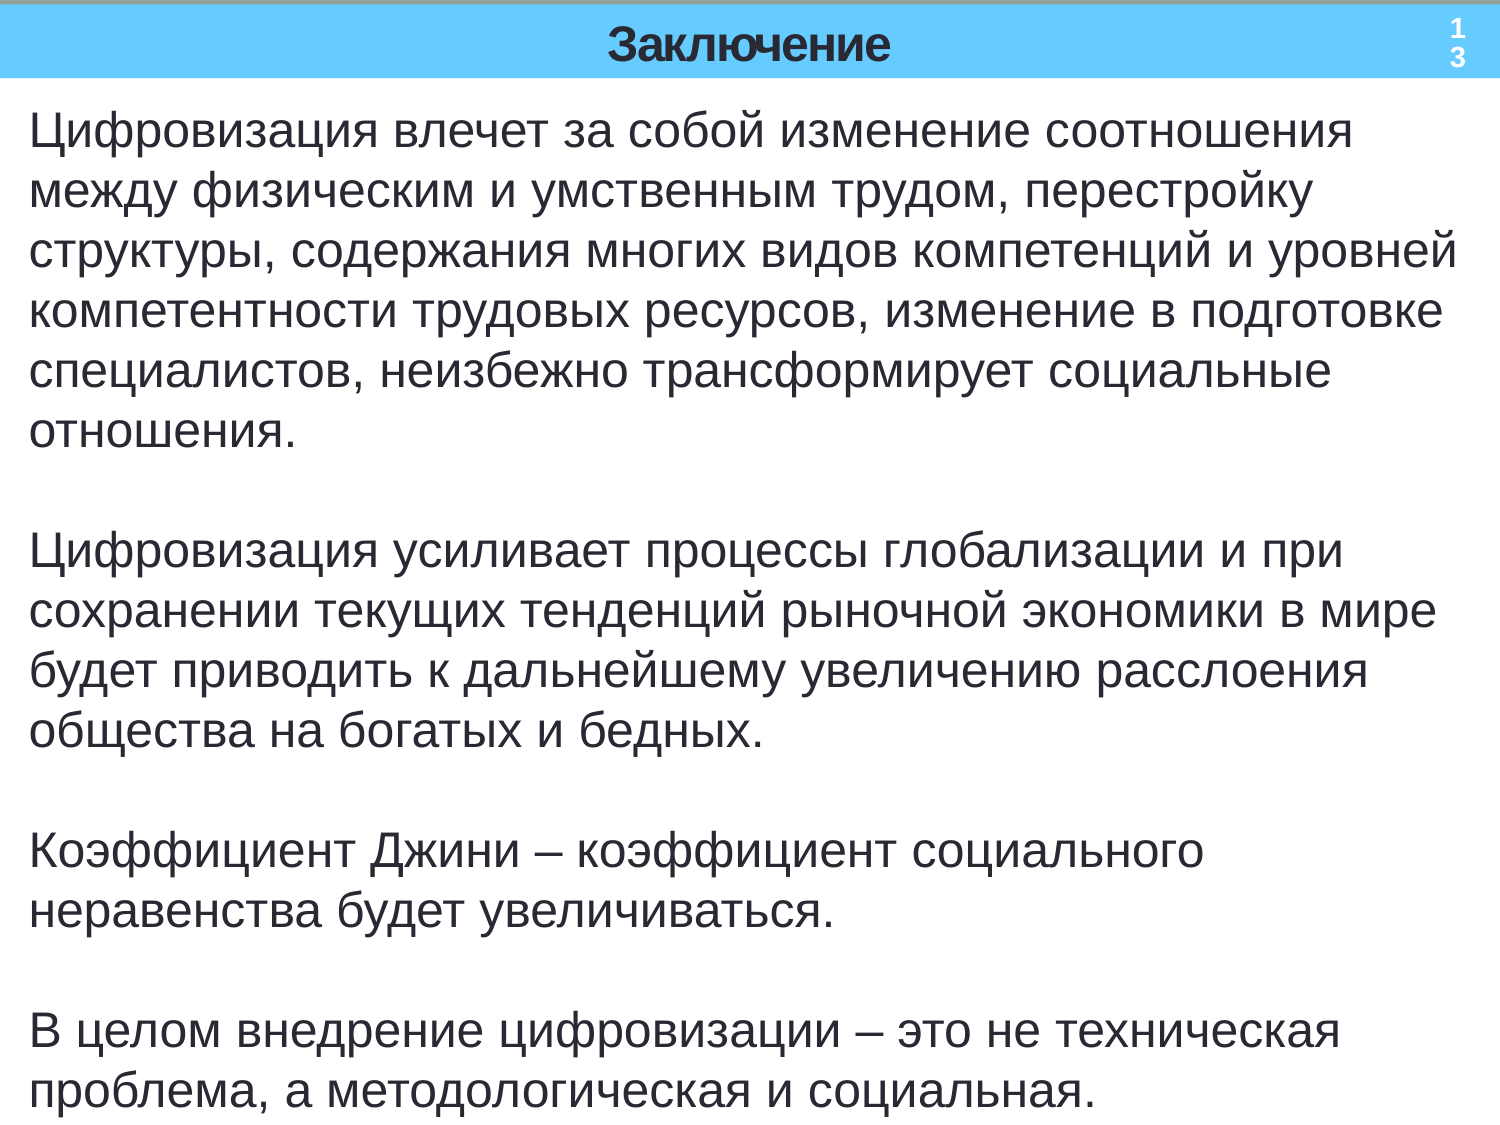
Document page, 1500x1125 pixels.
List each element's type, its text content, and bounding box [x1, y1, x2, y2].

slide_number 13 [1435, 0, 1484, 54]
title Заключение [0, 4, 1500, 79]
text_box Цифровизация влечет за собой изменение соотношения между физическим и умственным трудом, перестройку структуры, содержания многих видов компетенций и уровней компетентности трудовых ресурсов, изменение в подготовке специалистов, неизбежно трансформирует социальные отношения. Цифровизация усиливает процессы глобализации и при сохранении текущих тенденций рыночной экономики в мире будет приводить к дальнейшему увеличению расслоения общества на богатых и бедных. Коэффициент Джини – коэффициент социального неравенства будет увеличиваться. В целом внедрение цифровизации – это не техническая проблема, а методологическая и социальная. [13, 89, 1500, 1125]
